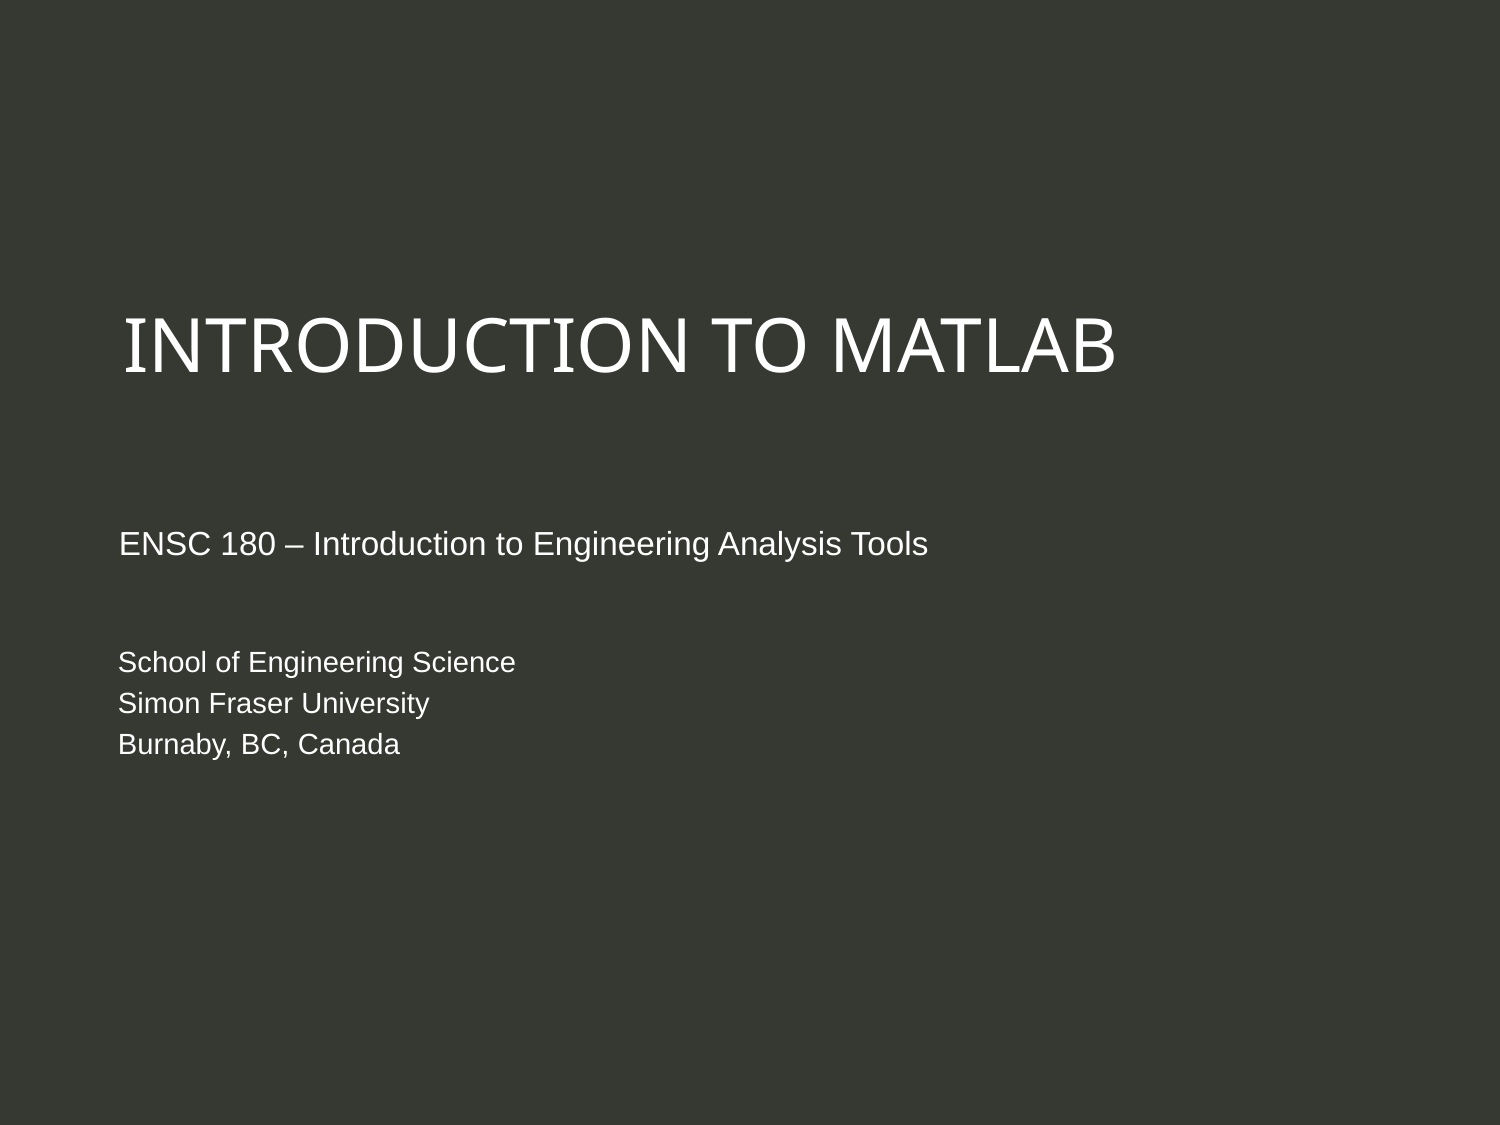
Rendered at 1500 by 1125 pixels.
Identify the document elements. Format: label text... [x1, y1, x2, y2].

title Introduction to matlab [108, 290, 1446, 391]
subtitle ENSC 180 – Introduction to Engineering Analysis Tools [103, 515, 1429, 591]
